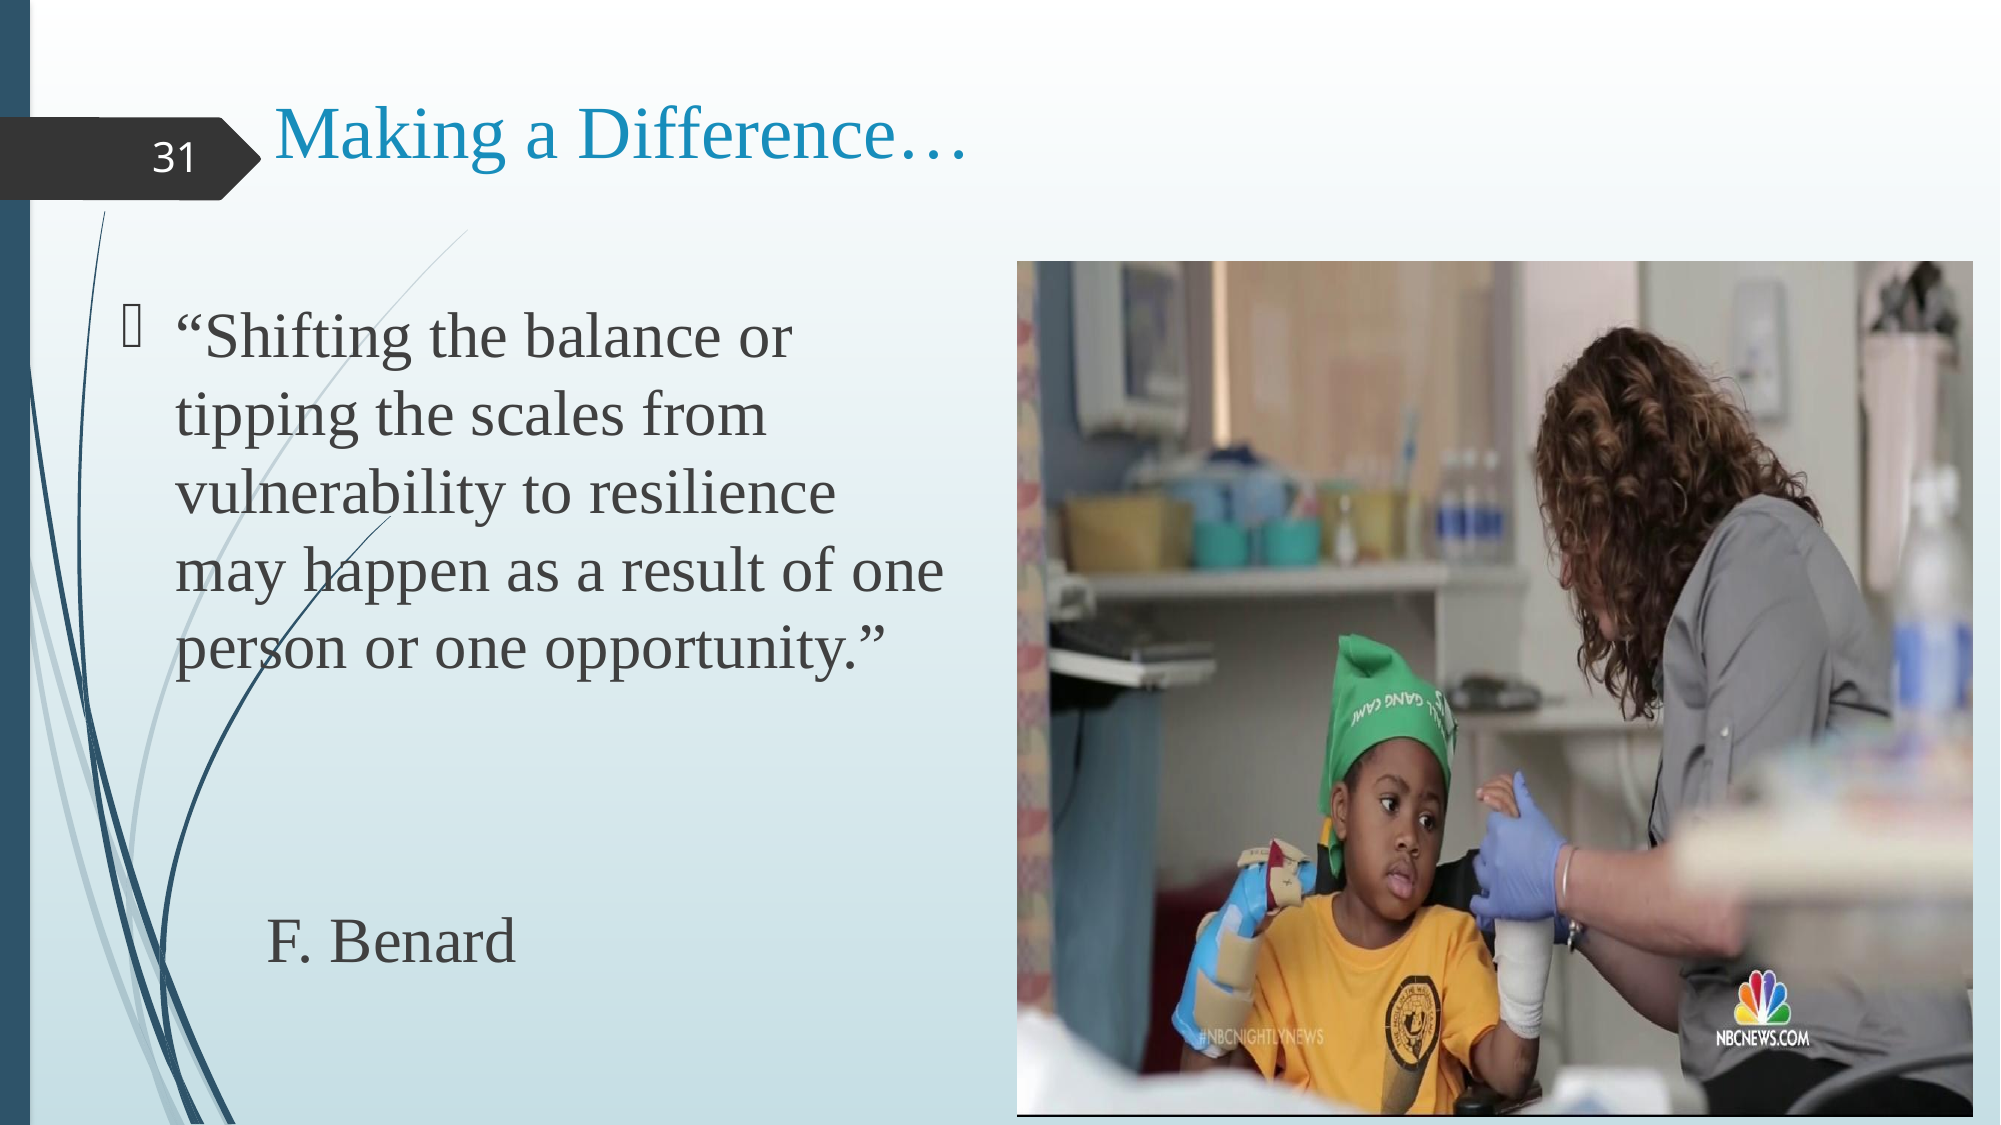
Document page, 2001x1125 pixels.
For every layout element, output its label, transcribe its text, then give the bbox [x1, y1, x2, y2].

title Making a Difference… [259, 75, 1722, 286]
picture [1017, 260, 1974, 1117]
list “Shifting the balance or tipping the scales from vulnerability to resilience may happen as a result of one person or one opportunity.” F. Benard [106, 285, 963, 1117]
slide_number 31 [87, 129, 216, 190]
